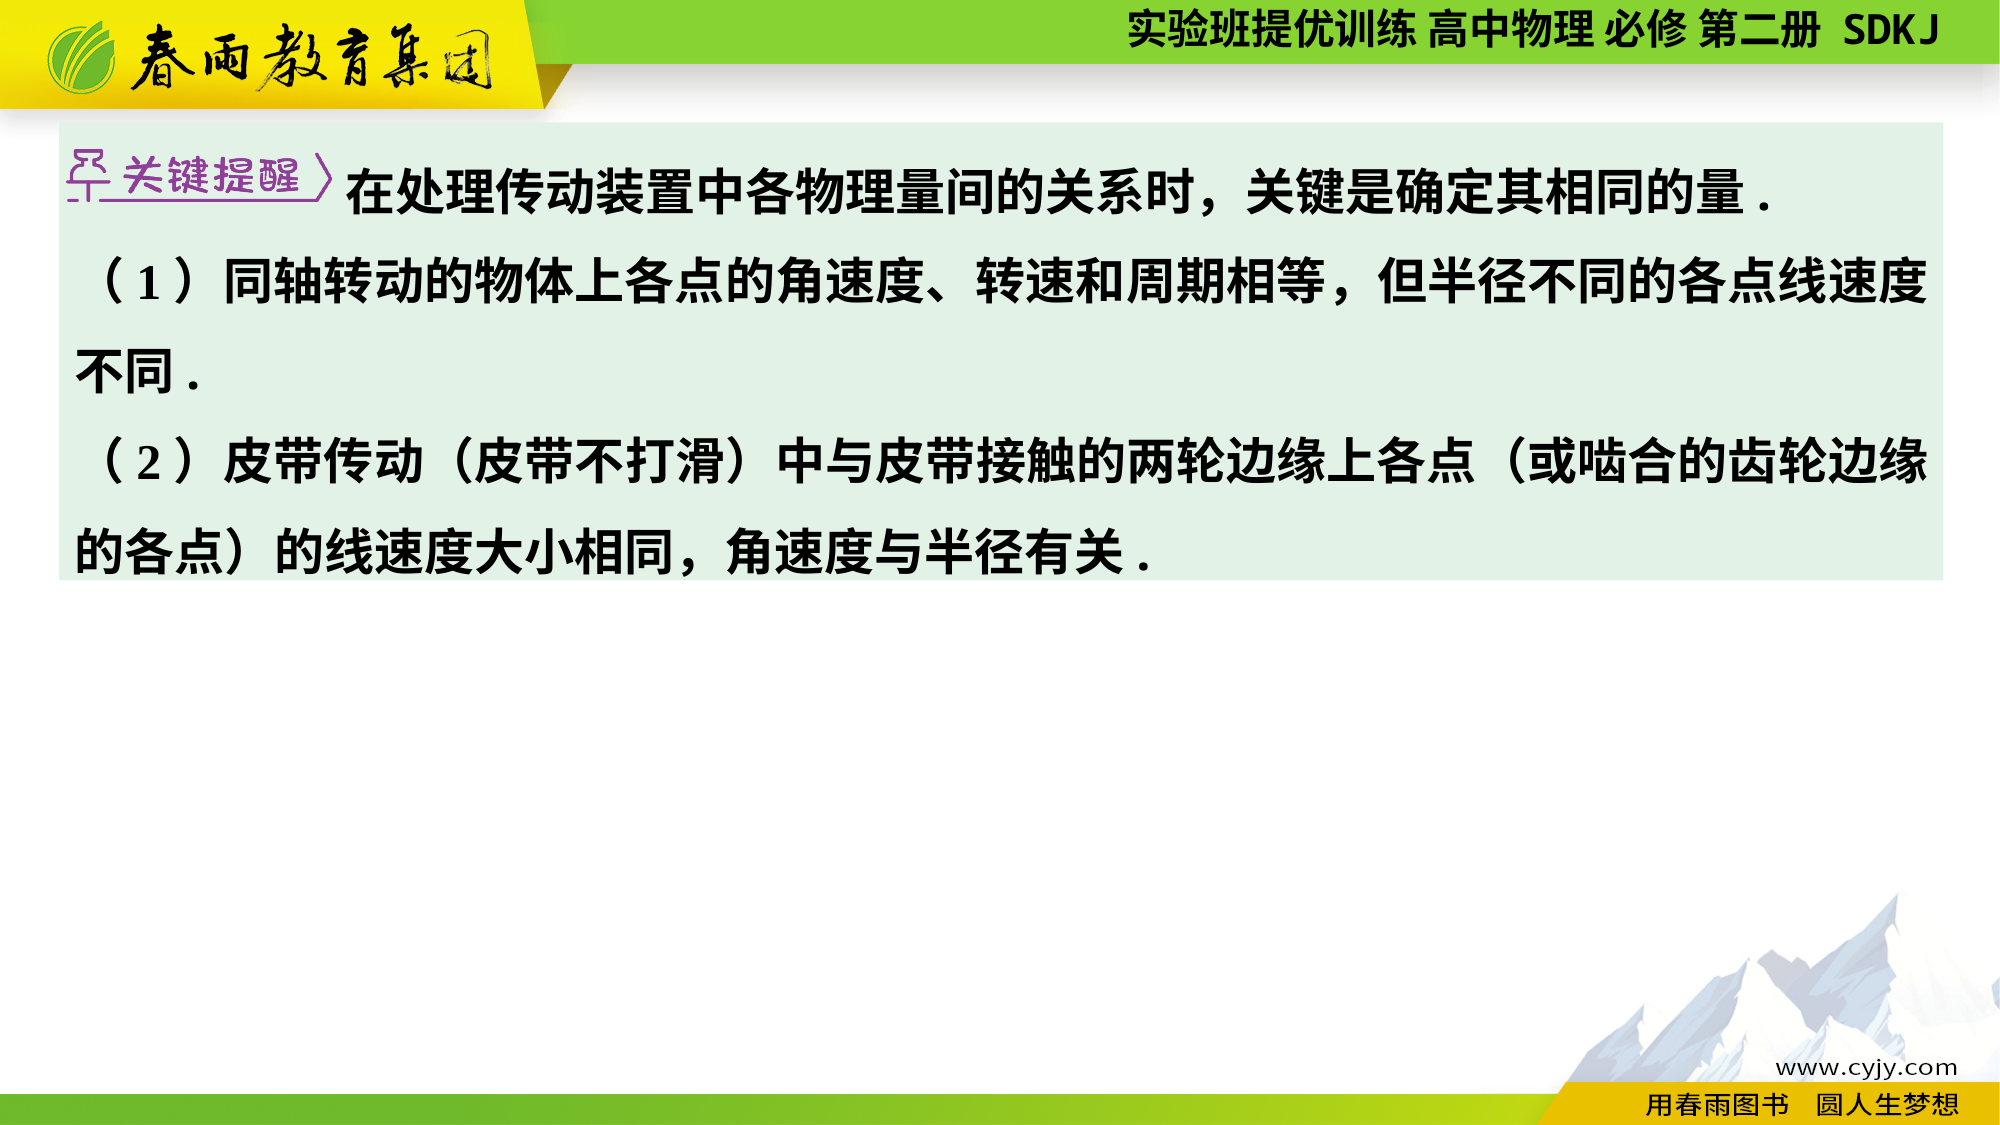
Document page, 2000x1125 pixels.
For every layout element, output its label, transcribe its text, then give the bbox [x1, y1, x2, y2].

list 在处理传动装置中各物理量间的关系时，关键是确定其相同的量. （1）同轴转动的物体上各点的角速度、转速和周期相等，但半径不同的各点线速度不同. （2）皮带传动（皮带不打滑）中与皮带接触的两轮边缘上各点（或啮合的齿轮边缘的各点）的线速度大小相同，角速度与半径有关. [59, 122, 1944, 581]
picture [0, 0, 2000, 1125]
